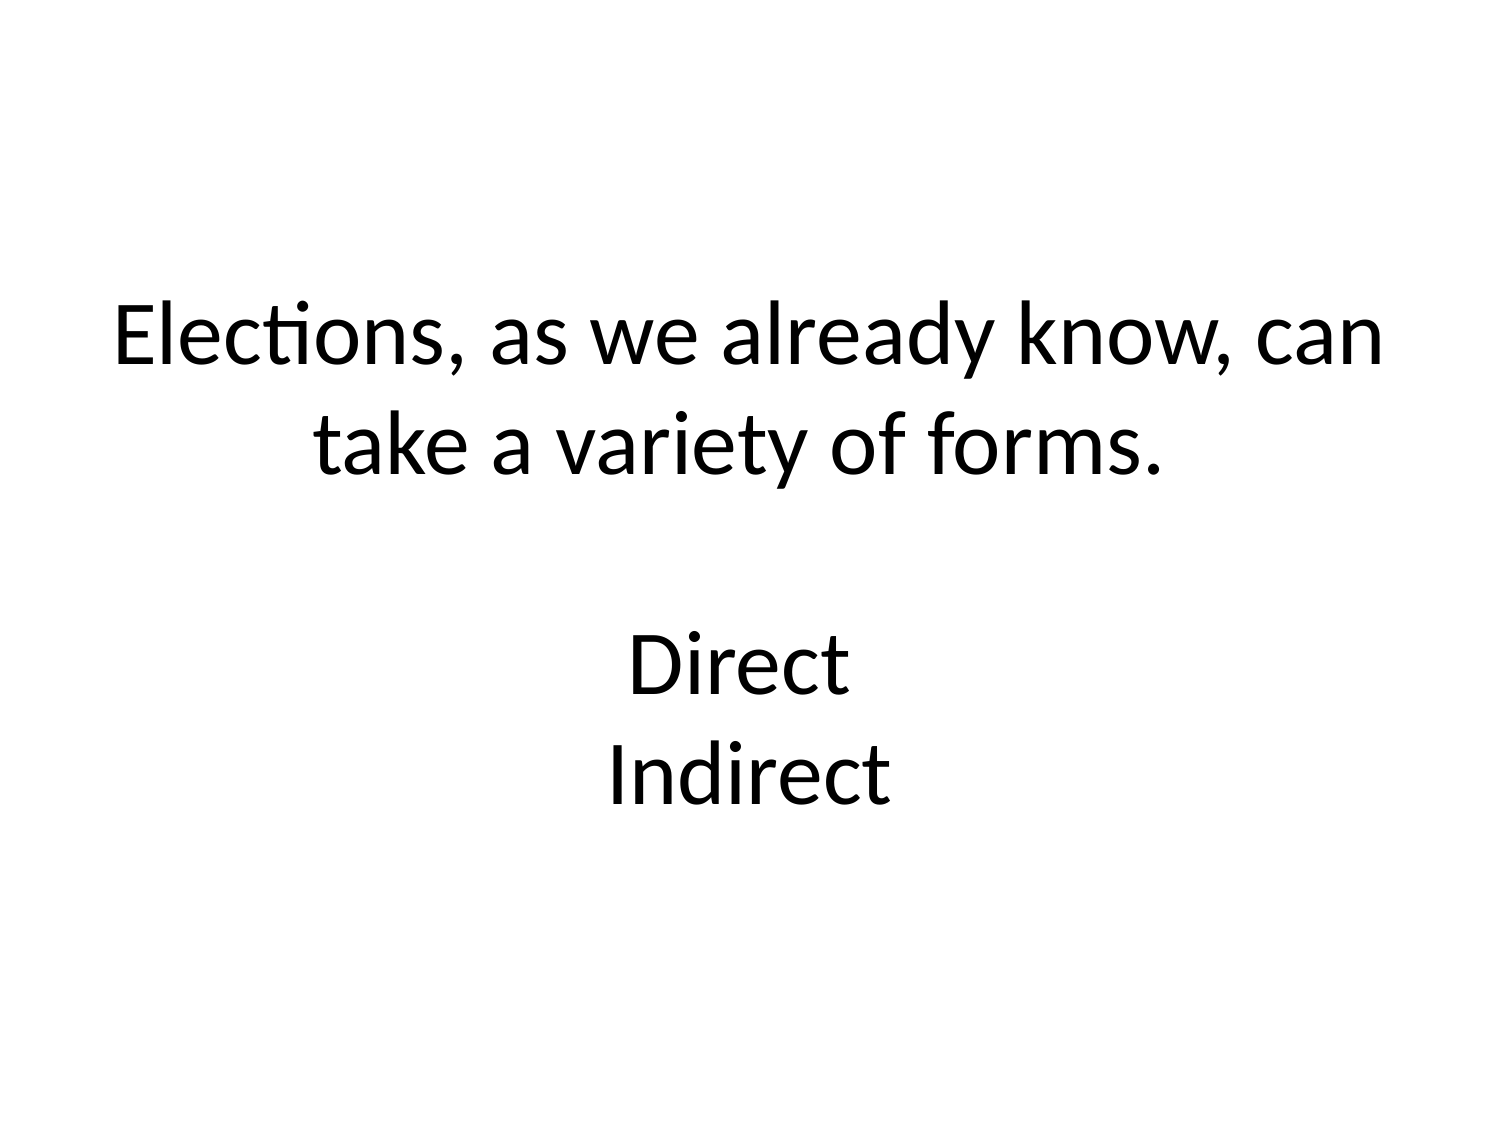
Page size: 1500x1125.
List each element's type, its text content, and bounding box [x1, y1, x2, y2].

title Elections, as we already know, can take a variety of forms. Direct Indirect [74, 44, 1426, 1051]
